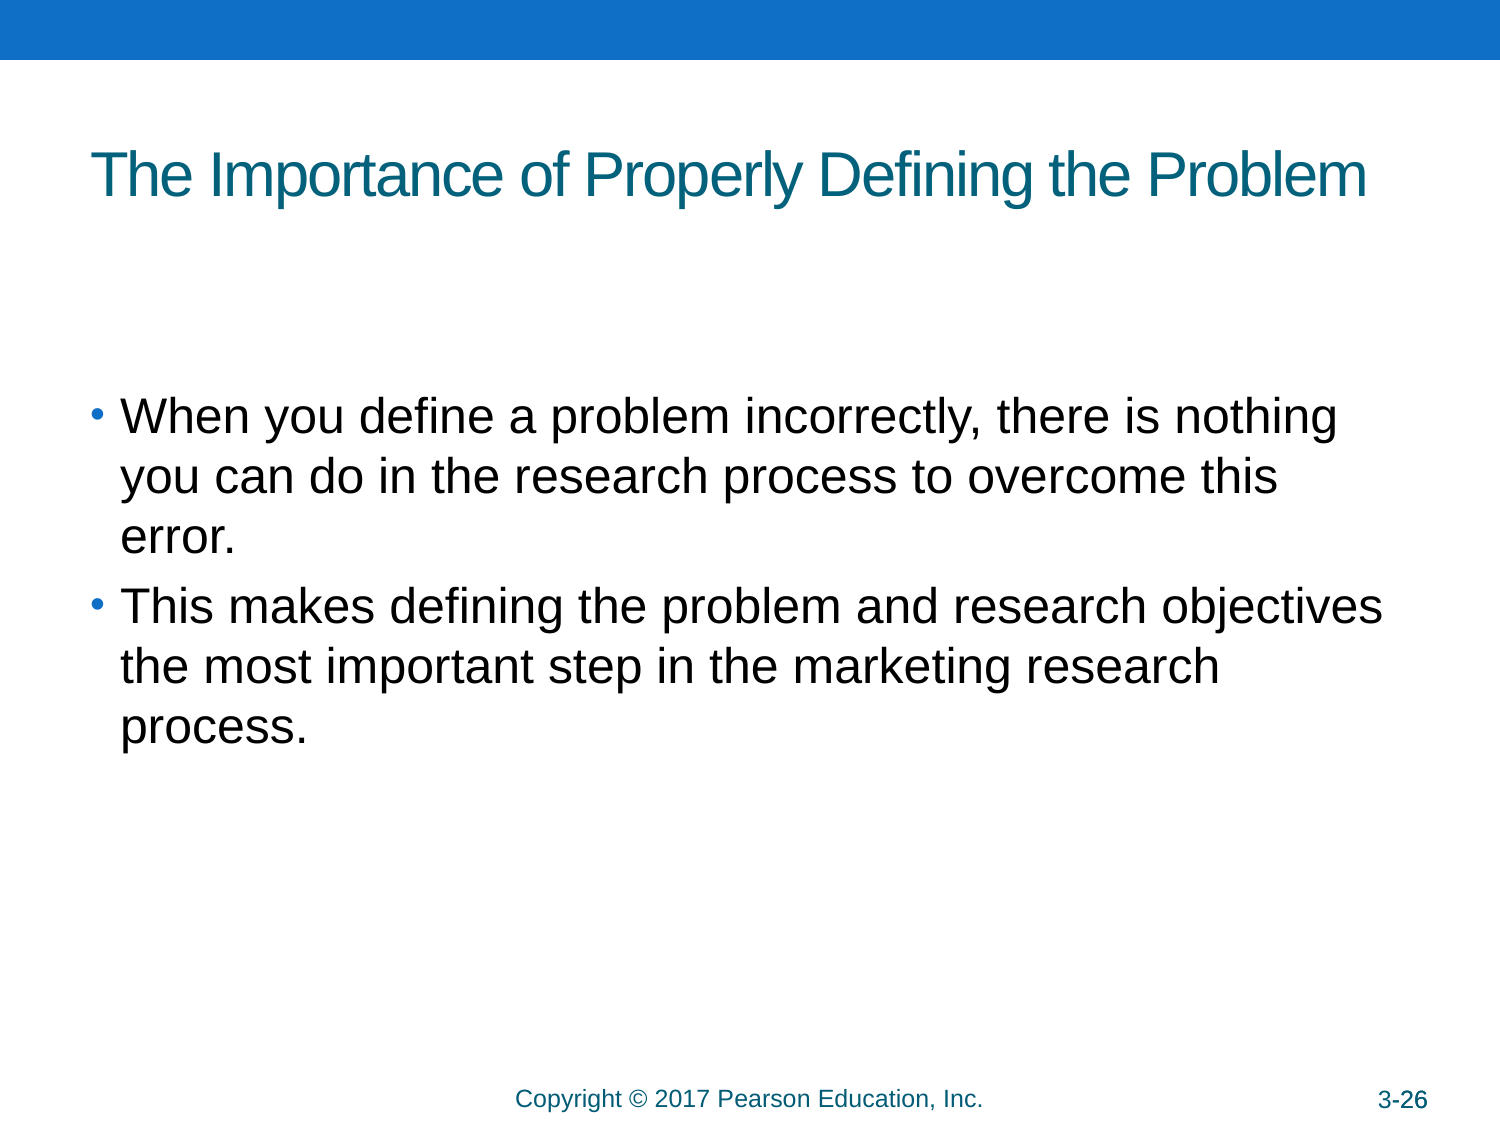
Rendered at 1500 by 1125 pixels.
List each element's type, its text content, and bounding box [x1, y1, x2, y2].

title The Importance of Properly Defining the Problem [75, 90, 1425, 253]
list When you define a problem incorrectly, there is nothing you can do in the research process to overcome this error. This makes defining the problem and research objectives the most important step in the marketing research process. [75, 376, 1425, 1125]
